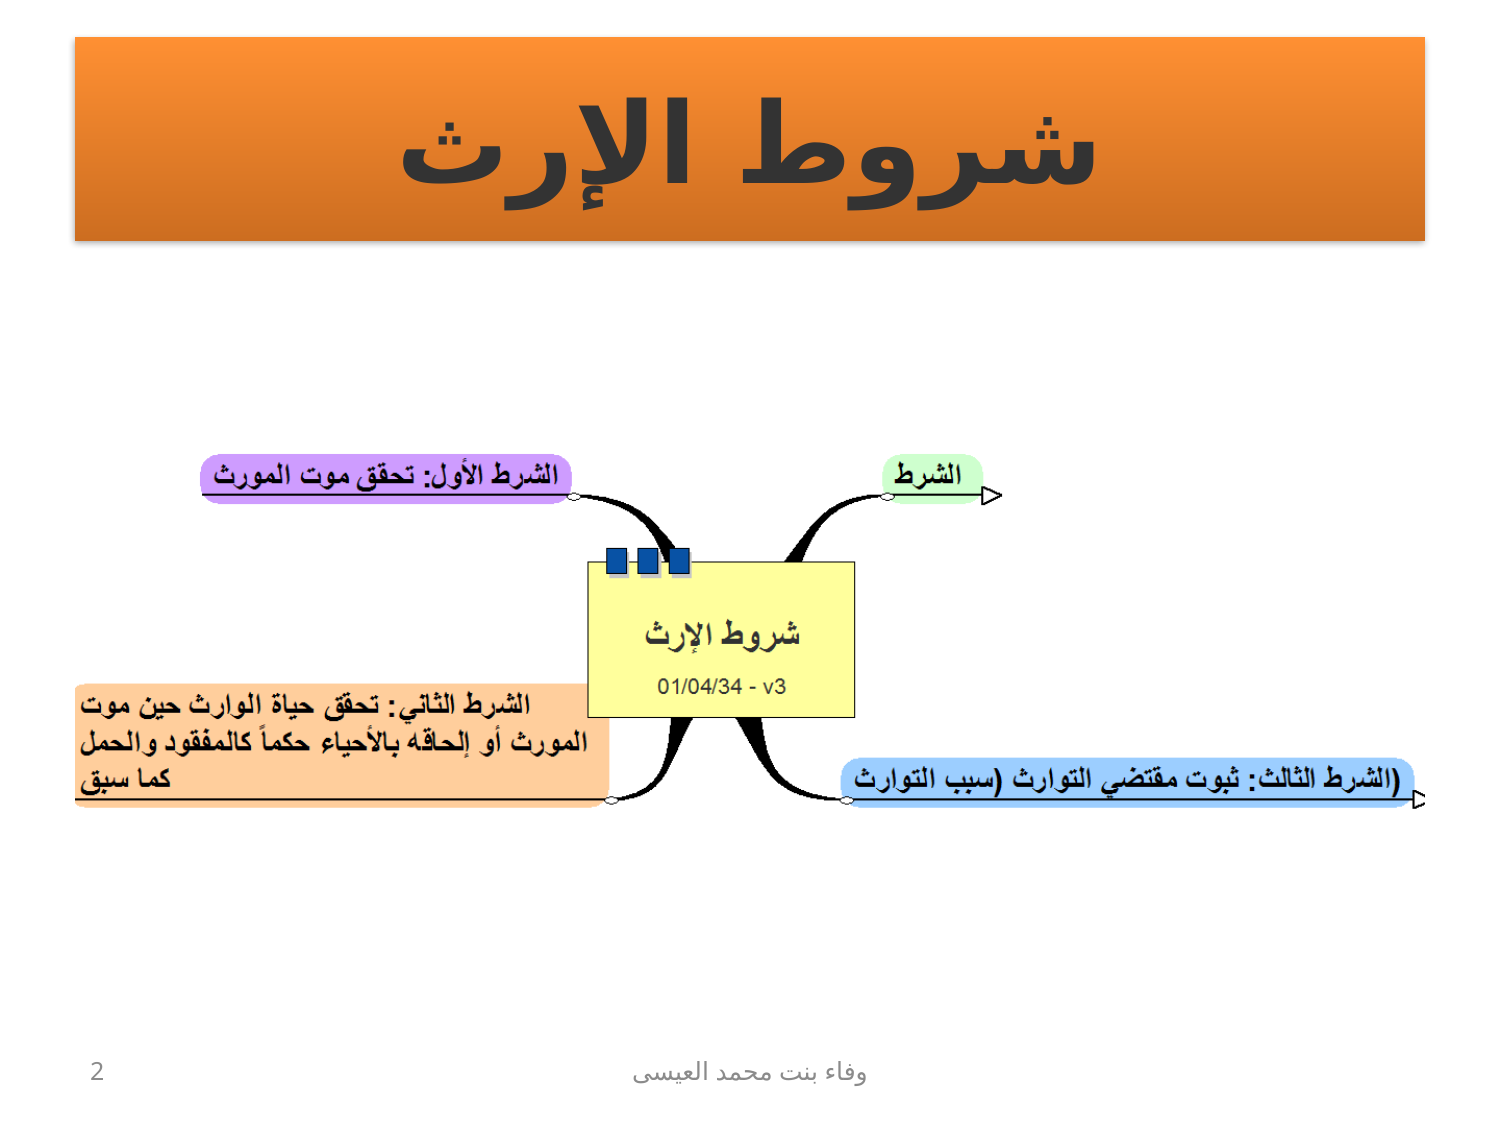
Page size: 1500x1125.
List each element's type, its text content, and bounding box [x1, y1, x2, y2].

footer وفاء بنت محمد العيسى [512, 1042, 988, 1103]
title شروط الإرث [75, 37, 1425, 241]
picture [74, 262, 1426, 1005]
slide_number 2 [75, 1042, 425, 1103]
